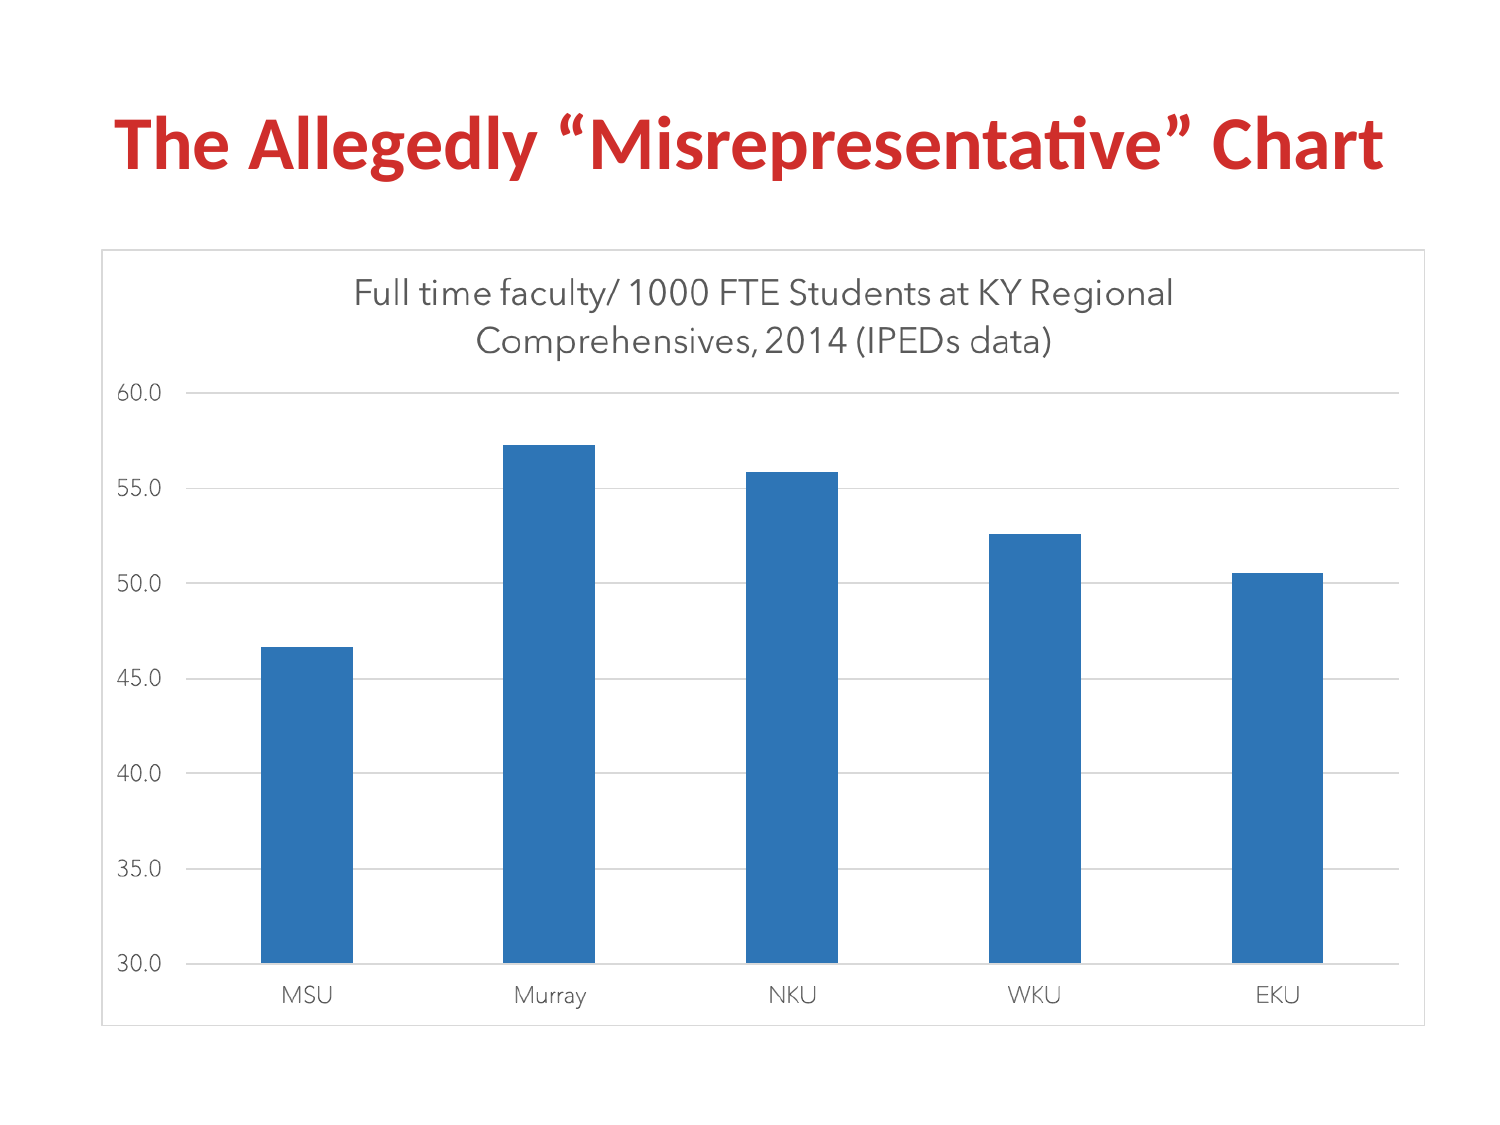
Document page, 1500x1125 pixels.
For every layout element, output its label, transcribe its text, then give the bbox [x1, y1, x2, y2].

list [74, 249, 1426, 1048]
title The Allegedly “Misrepresentative” Chart [75, 45, 1425, 233]
